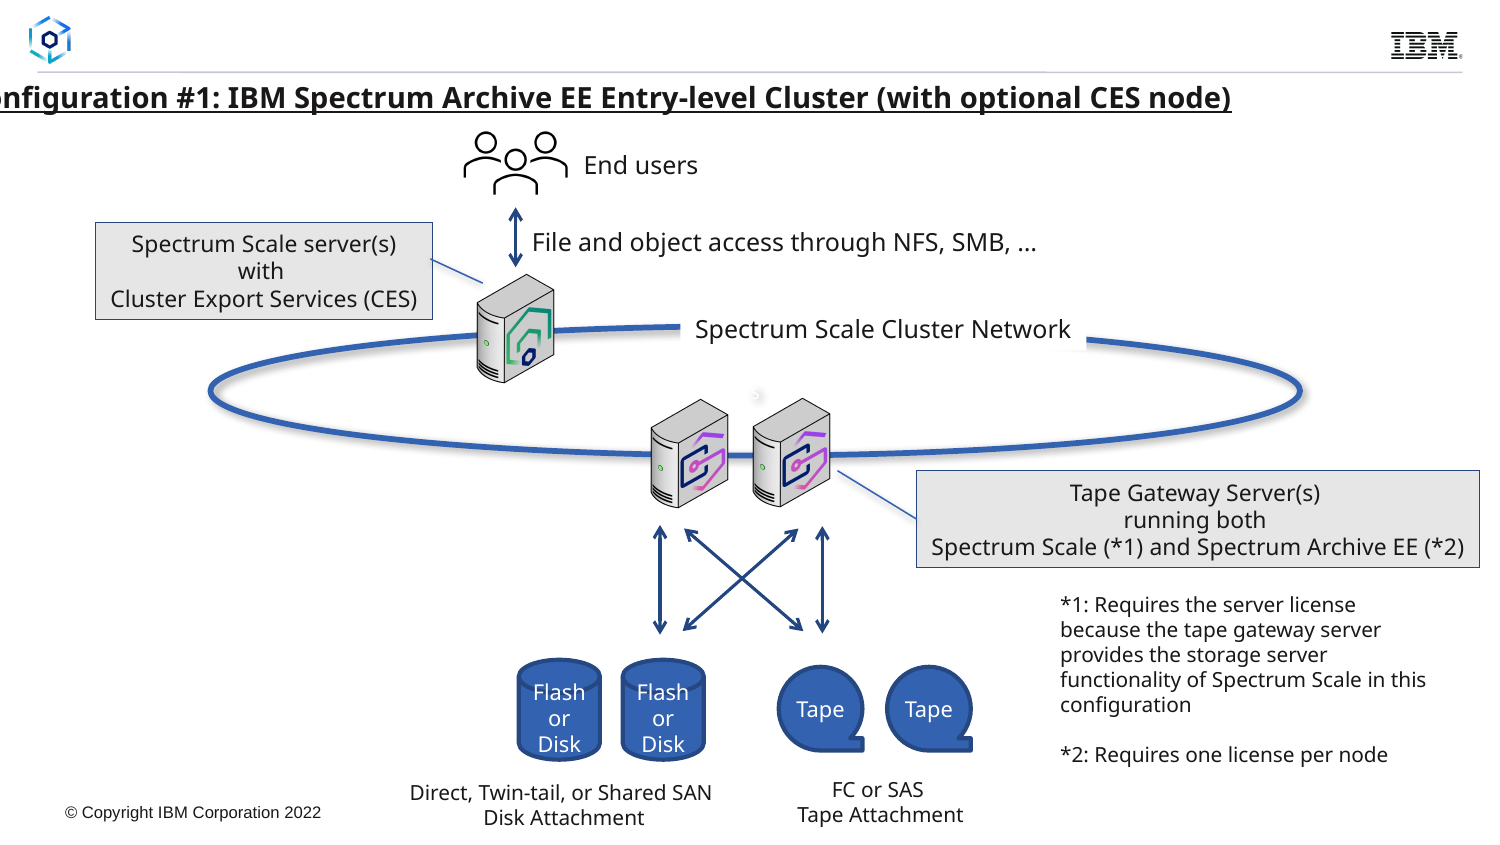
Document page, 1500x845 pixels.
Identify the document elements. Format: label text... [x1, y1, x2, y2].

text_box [837, 470, 927, 521]
picture [476, 272, 555, 385]
picture [752, 396, 831, 509]
text_box Tape [776, 664, 865, 753]
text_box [799, 528, 804, 632]
picture [650, 398, 729, 510]
text_box *1: Requires the server license because the tape gateway server provides the storage server functionality of Spectrum Scale in this configuration *2: Requires one license per node [1045, 584, 1457, 774]
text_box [682, 528, 799, 632]
picture [456, 104, 575, 223]
text_box Spectrum Scale server(s) with Cluster Export Services (CES) [95, 222, 433, 320]
text_box Direct, Twin-tail, or Shared SAN Disk Attachment [394, 771, 733, 837]
text_box Tape [884, 664, 973, 753]
text_box FC or SAS Tape Attachment [782, 768, 979, 834]
text_box End users [580, 141, 1236, 187]
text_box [430, 258, 483, 284]
text_box Configuration #1: IBM Spectrum Archive EE Entry-level Cluster (with optional CES node) [0, 72, 1248, 122]
text_box Tape Gateway Server(s) running both Spectrum Scale (*1) and Spectrum Archive EE (*2) [916, 470, 1480, 568]
text_box Flash or Disk [516, 657, 602, 762]
text_box s [210, 326, 1301, 456]
text_box File and object access through NFS, SMB, … [519, 219, 1053, 264]
picture [24, 14, 75, 65]
text_box Flash or Disk [620, 657, 706, 762]
text_box Spectrum Scale Cluster Network [680, 305, 1087, 351]
